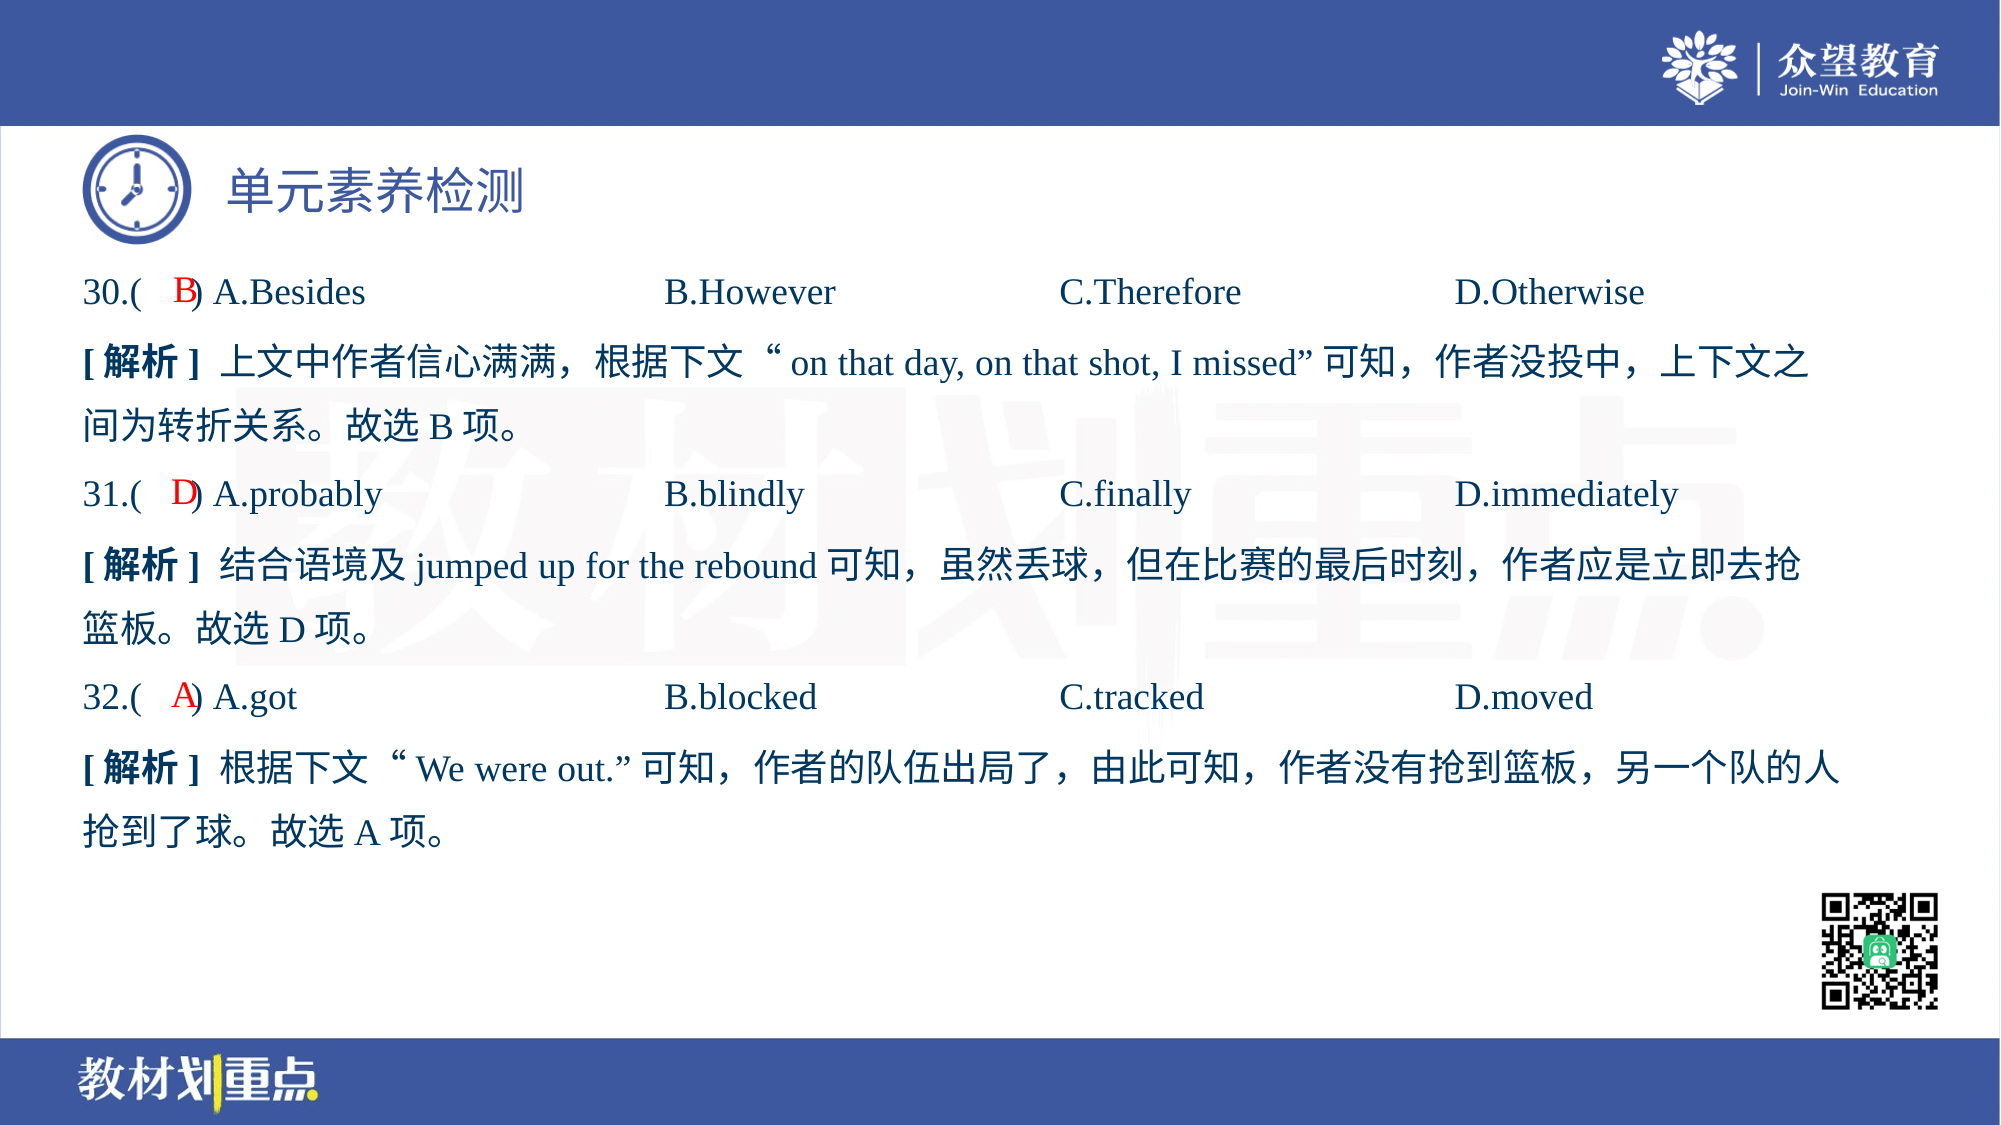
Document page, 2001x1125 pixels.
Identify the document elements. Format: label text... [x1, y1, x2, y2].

text_box [解析] 根据下文“We were out.”可知，作者的队伍出局了，由此可知，作者没有抢到篮板，另一个队的人 抢到了球。故选A项。 [82, 720, 1817, 847]
text_box 30.( ) A.Besides B.However C.Therefore D.Otherwise [82, 247, 1817, 306]
text_box [解析] 结合语境及jumped up for the rebound可知，虽然丢球，但在比赛的最后时刻，作者应是立即去抢 篮板。故选D项。 [82, 516, 1817, 644]
picture [0, 0, 2000, 1125]
text_box A [157, 650, 212, 709]
text_box 31.( ) A.probably B.blindly C.finally D.immediately [82, 449, 1817, 508]
text_box 32.( ) A.got B.blocked C.tracked D.moved [82, 652, 1817, 711]
text_box B [159, 245, 212, 304]
text_box D [157, 447, 212, 506]
text_box [解析] 上文中作者信心满满，根据下文“on that day, on that shot, I missed”可知，作者没投中，上下文之 间为转折关系。故选B项。 [82, 313, 1817, 441]
